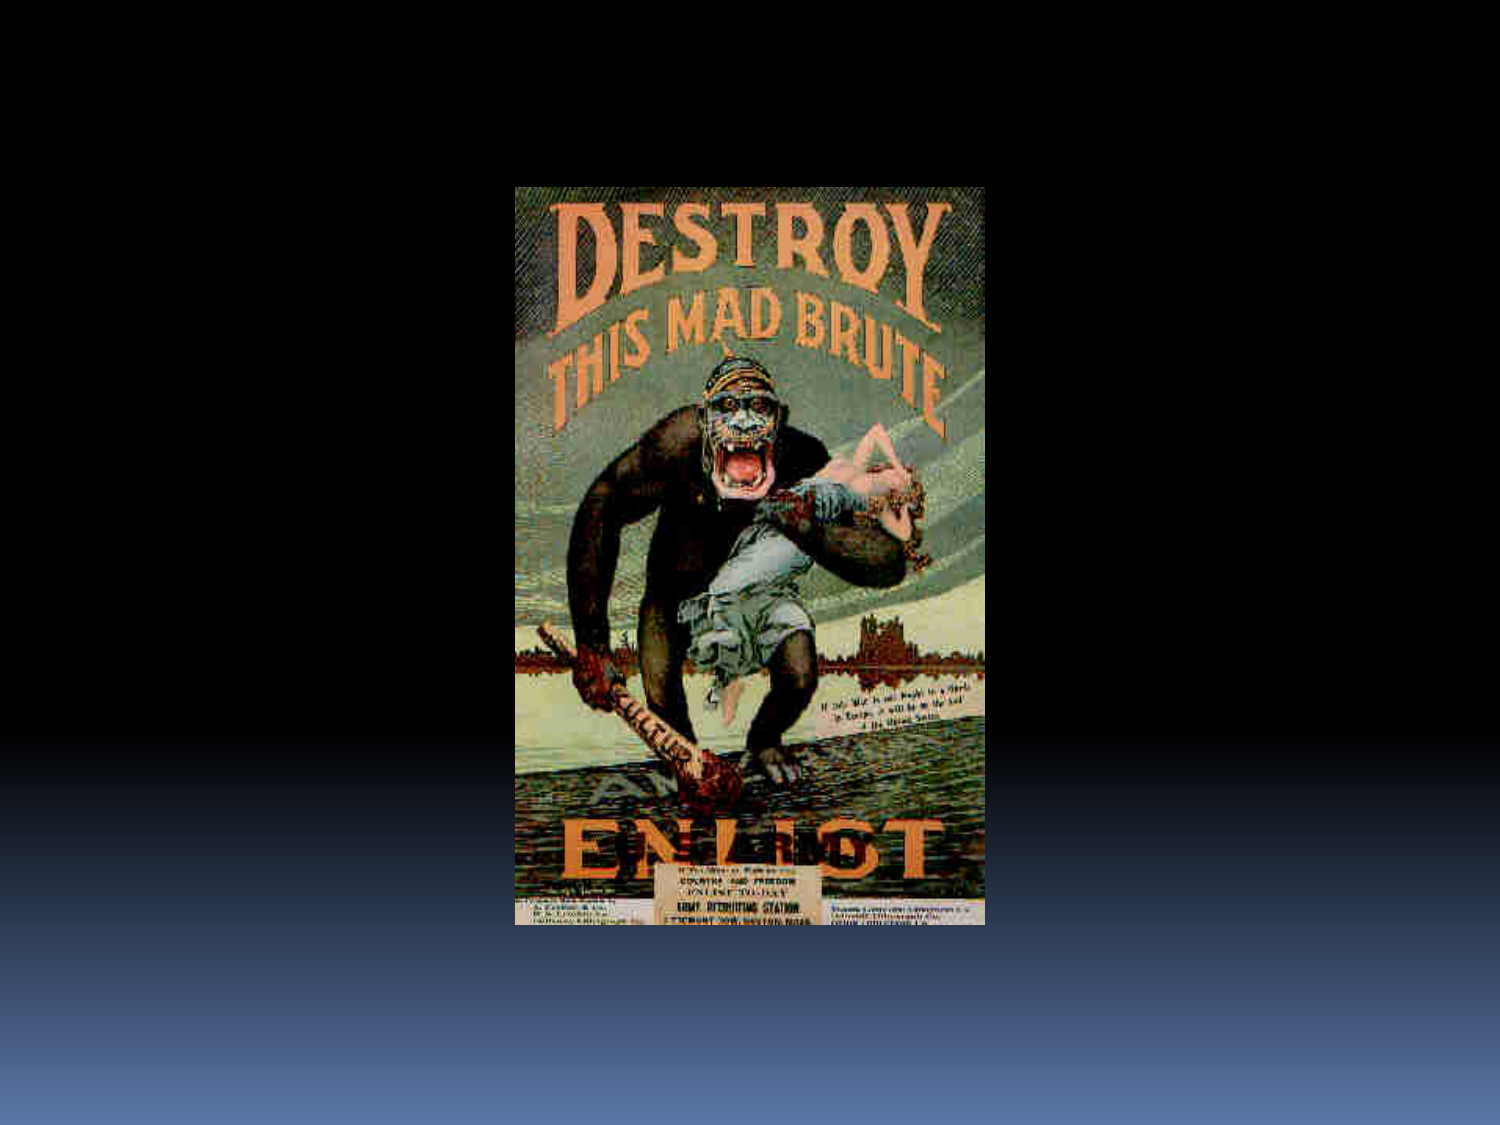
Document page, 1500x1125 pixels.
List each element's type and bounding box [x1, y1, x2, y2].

picture [515, 187, 985, 926]
